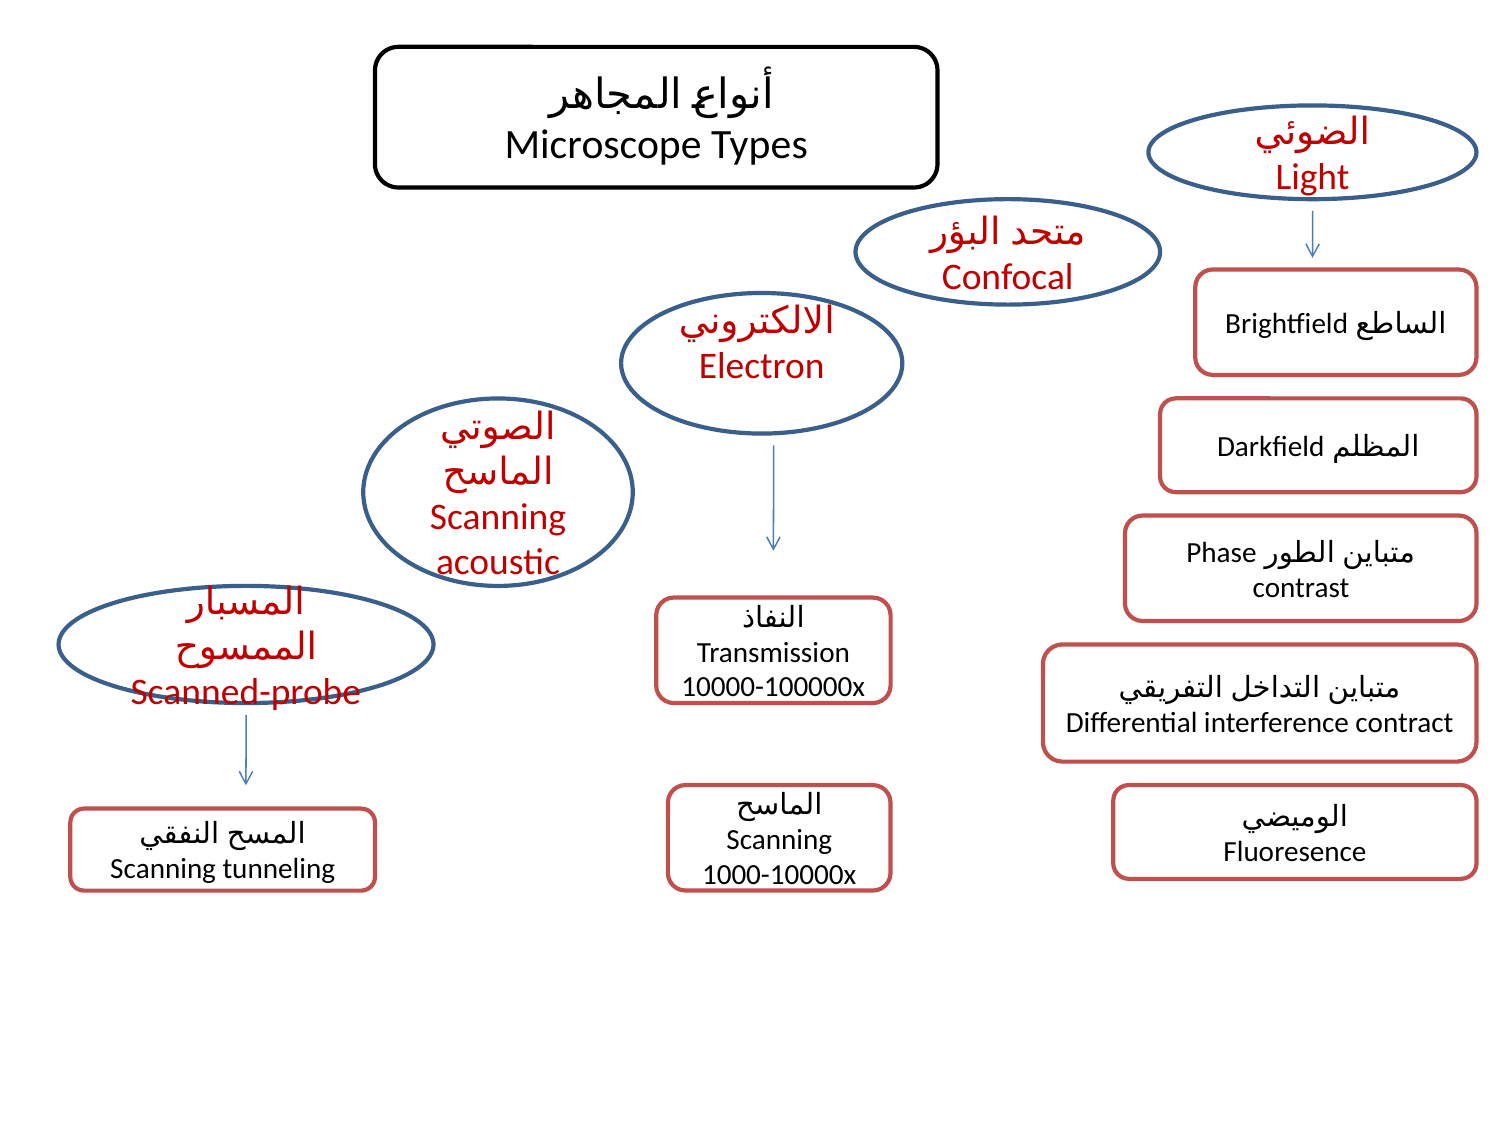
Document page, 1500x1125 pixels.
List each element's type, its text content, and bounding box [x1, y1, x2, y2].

text_box أنواع المجاهر Microscope Types [372, 44, 940, 190]
text_box متباين التداخل التفريقي Differential interference contract [1040, 642, 1479, 764]
text_box الساطع Brightfield [1193, 267, 1479, 378]
text_box الماسح Scanning 1000-10000x [665, 782, 893, 893]
text_box النفاذ Transmission 10000-100000x [654, 595, 893, 706]
text_box المسح النفقي Scanning tunneling [68, 806, 378, 893]
text_box الالكتروني Electron [618, 290, 905, 436]
text_box الصوتي الماسح Scanning acoustic [361, 396, 635, 589]
text_box المظلم Darkfield [1157, 396, 1479, 495]
text_box المسبار الممسوح Scanned-probe [56, 583, 436, 706]
text_box الضوئي Light [1146, 103, 1479, 202]
text_box متباين الطور Phase contrast [1122, 513, 1479, 624]
text_box متحد البؤر Confocal [853, 197, 1163, 307]
text_box الوميضي Fluoresence [1111, 782, 1479, 881]
